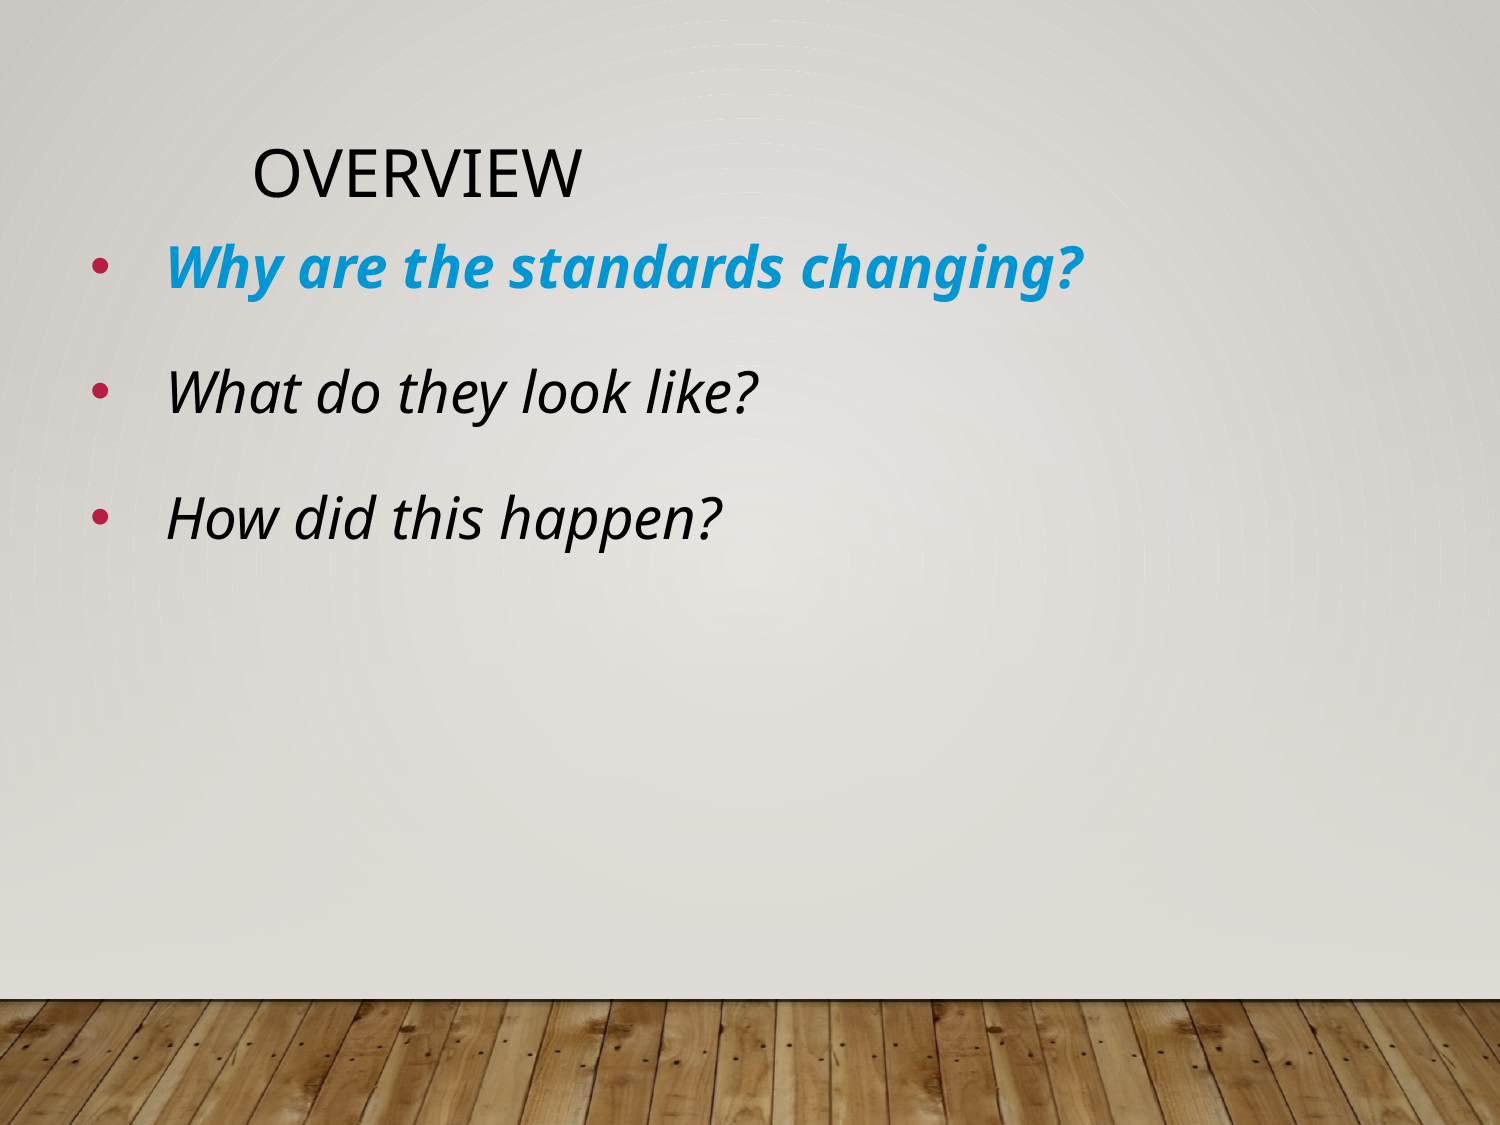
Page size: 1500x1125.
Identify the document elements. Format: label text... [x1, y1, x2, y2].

title Overview [236, 131, 1315, 187]
picture [0, 999, 1500, 1125]
list Why are the standards changing? What do they look like? How did this happen? [75, 187, 1425, 930]
